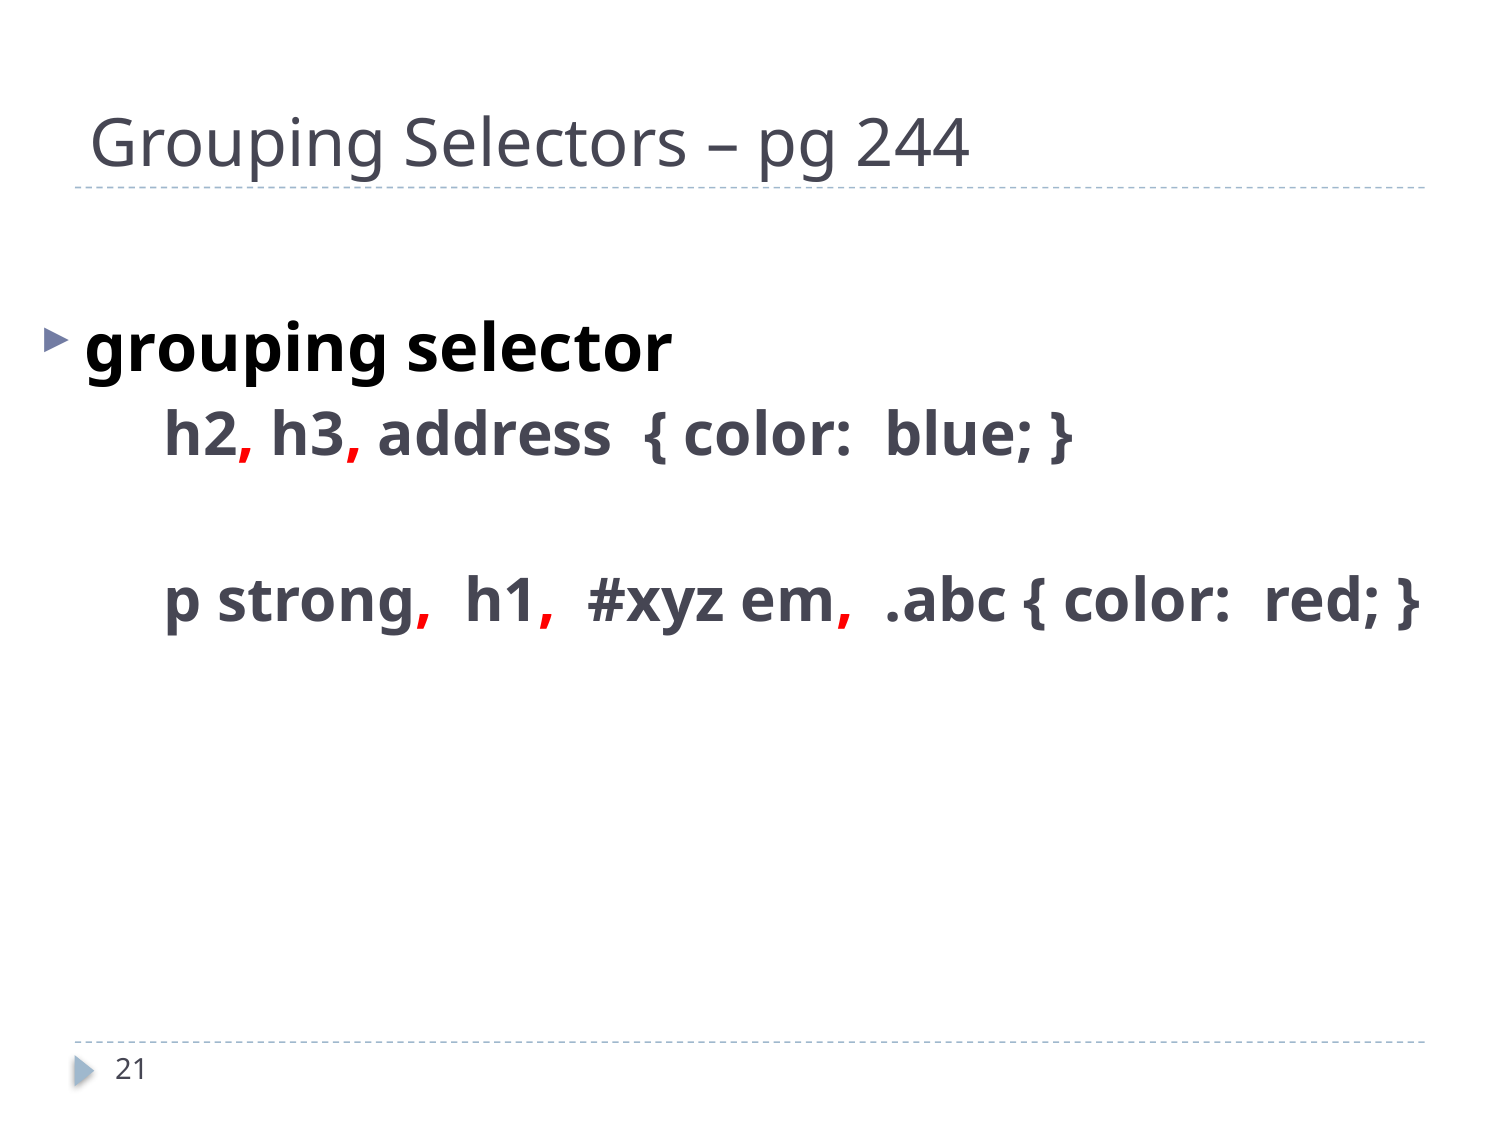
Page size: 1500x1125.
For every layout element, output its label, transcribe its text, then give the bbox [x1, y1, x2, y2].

title Grouping Selectors – pg 244 [75, 24, 1425, 188]
list grouping selector h2, h3, address { color: blue; } p strong, h1, #xyz em, .abc { color: red; } [24, 224, 1488, 1025]
slide_number 21 [100, 1042, 426, 1103]
